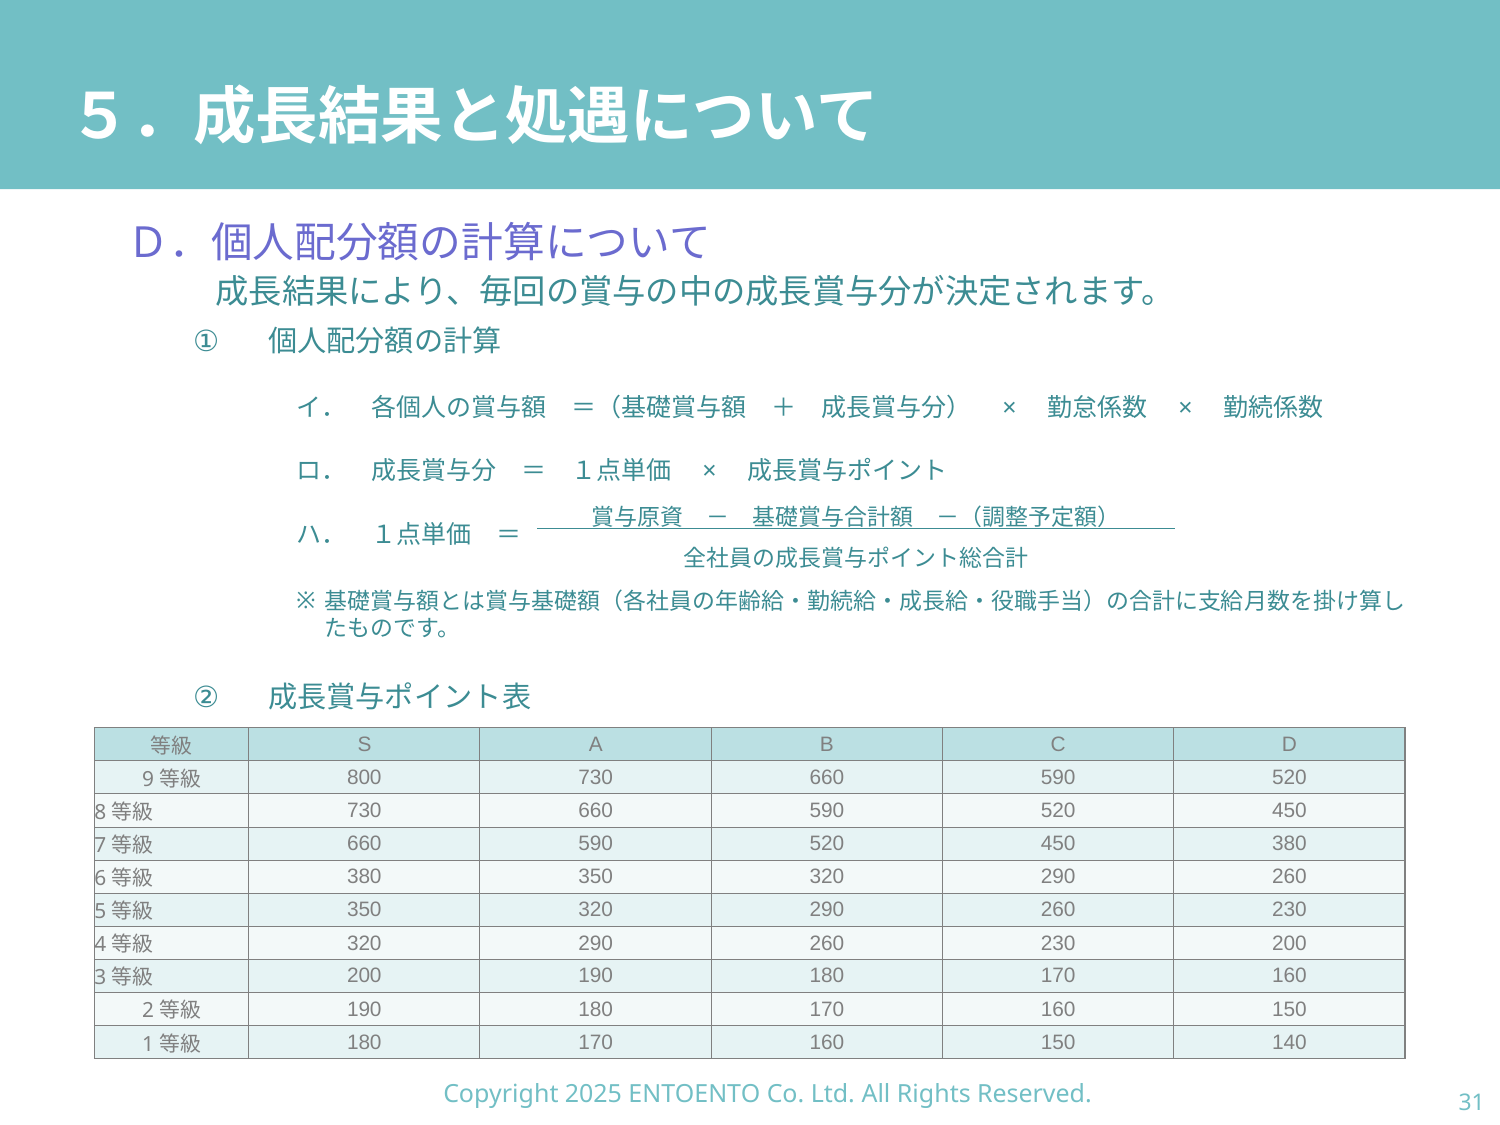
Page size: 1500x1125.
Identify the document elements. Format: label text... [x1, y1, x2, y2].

table_cell 8等級 [95, 794, 248, 827]
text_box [442, 481, 1270, 577]
table_cell 200 [1174, 927, 1404, 959]
title ５．成長結果と処遇について [53, 42, 1388, 185]
table_cell 380 [249, 861, 479, 893]
table_cell 450 [1174, 794, 1404, 827]
table_cell 180 [480, 993, 711, 1025]
table_cell 590 [712, 794, 942, 827]
table_cell 9等級 [95, 761, 248, 793]
table_header D [1174, 728, 1404, 760]
table_cell 5等級 [95, 894, 248, 926]
table_header C [943, 728, 1173, 760]
table_cell 730 [249, 794, 479, 827]
table_header S [249, 728, 479, 760]
table_cell 180 [712, 960, 942, 992]
table_cell 260 [943, 894, 1173, 926]
table_cell 320 [249, 927, 479, 959]
table_cell 160 [712, 1026, 942, 1058]
table_cell 660 [480, 794, 711, 827]
table_cell 180 [249, 1026, 479, 1058]
slide_number 30 [1187, 1079, 1500, 1123]
table_cell 140 [1174, 1026, 1404, 1058]
table_cell 230 [943, 927, 1173, 959]
table_cell 660 [249, 828, 479, 860]
table_cell 260 [1174, 861, 1404, 893]
table_cell 190 [249, 993, 479, 1025]
table_cell 190 [480, 960, 711, 992]
table_cell 6等級 [95, 861, 248, 893]
table_header A [480, 728, 711, 760]
table_cell 170 [480, 1026, 711, 1058]
table_cell 730 [480, 761, 711, 793]
table_cell 260 [712, 927, 942, 959]
table_cell 170 [712, 993, 942, 1025]
table_cell 3等級 [95, 960, 248, 992]
table_cell 150 [943, 1026, 1173, 1058]
table_cell 520 [943, 794, 1173, 827]
table_cell 450 [943, 828, 1173, 860]
footer Copyright 2025 ENTOENTO Co. Ltd. All Rights Reserved. [206, 1070, 1331, 1125]
table_cell 290 [480, 927, 711, 959]
table_cell 320 [712, 861, 942, 893]
table_header B [712, 728, 942, 760]
table_cell 660 [712, 761, 942, 793]
table_cell 350 [480, 861, 711, 893]
table_cell 520 [1174, 761, 1404, 793]
table_cell 520 [712, 828, 942, 860]
table_cell 150 [1174, 993, 1404, 1025]
table_cell 380 [1174, 828, 1404, 860]
table_cell 4等級 [95, 927, 248, 959]
table_cell 590 [943, 761, 1173, 793]
table_cell 350 [249, 894, 479, 926]
table_cell 200 [249, 960, 479, 992]
table_cell 2等級 [95, 993, 248, 1025]
list Ｄ．個人配分額の計算について 成長結果により、毎回の賞与の中の成長賞与分が決定されます。 個人配分額の計算 イ． 各個人の賞与額 ＝（基礎賞与額 ＋ 成長賞与分） × 勤怠係数 × 勤続係数 ロ． 成長賞与分 ＝ １点単価 × 成長賞与ポイント ハ． １点単価 ＝ 基礎賞与額とは賞与基礎額（各社員の年齢給・勤続給・成長給・役職手当）の合計に支給月数を掛け算したものです。 成長賞与ポイント表 [112, 208, 1424, 1012]
table_cell 160 [1174, 960, 1404, 992]
table_header 等級 [95, 728, 248, 760]
table_cell 290 [712, 894, 942, 926]
table_cell 800 [249, 761, 479, 793]
table_cell 590 [480, 828, 711, 860]
table_cell 290 [943, 861, 1173, 893]
table_cell 1等級 [95, 1026, 248, 1058]
table_cell 320 [480, 894, 711, 926]
table_cell 160 [943, 993, 1173, 1025]
table_cell 7等級 [95, 828, 248, 860]
table_cell 230 [1174, 894, 1404, 926]
table_cell 170 [943, 960, 1173, 992]
